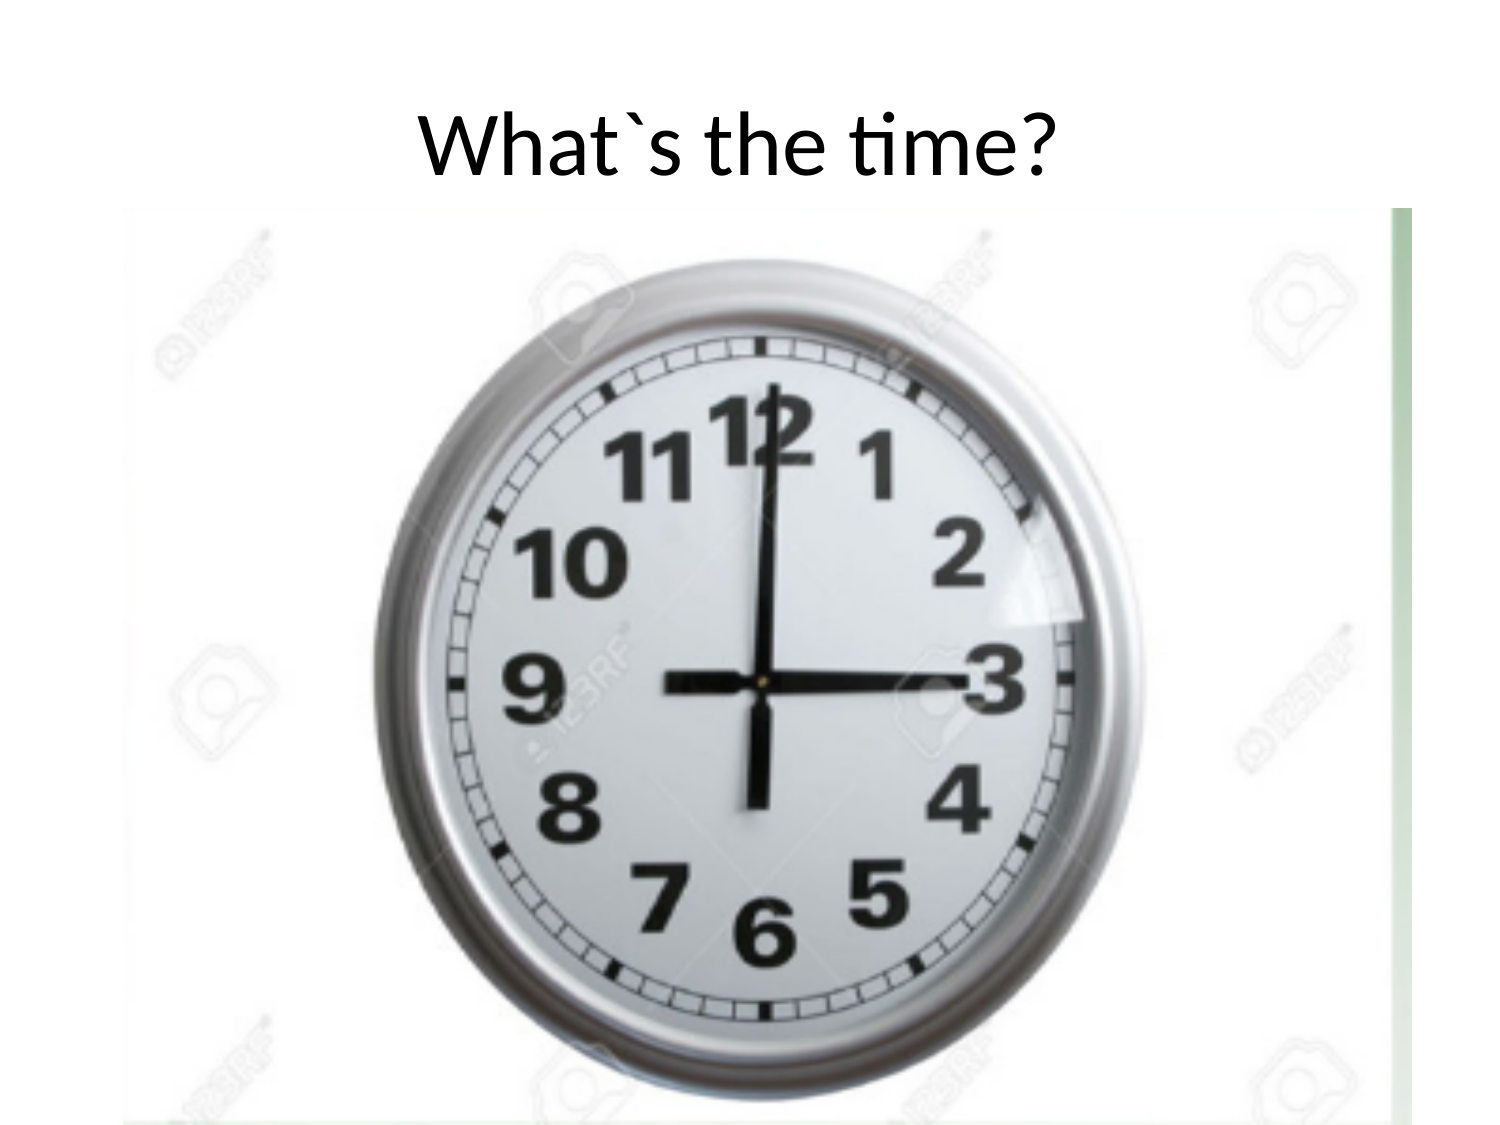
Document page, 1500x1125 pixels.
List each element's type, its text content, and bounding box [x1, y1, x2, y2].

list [123, 208, 1412, 1125]
title What`s the time? [75, 45, 1425, 233]
